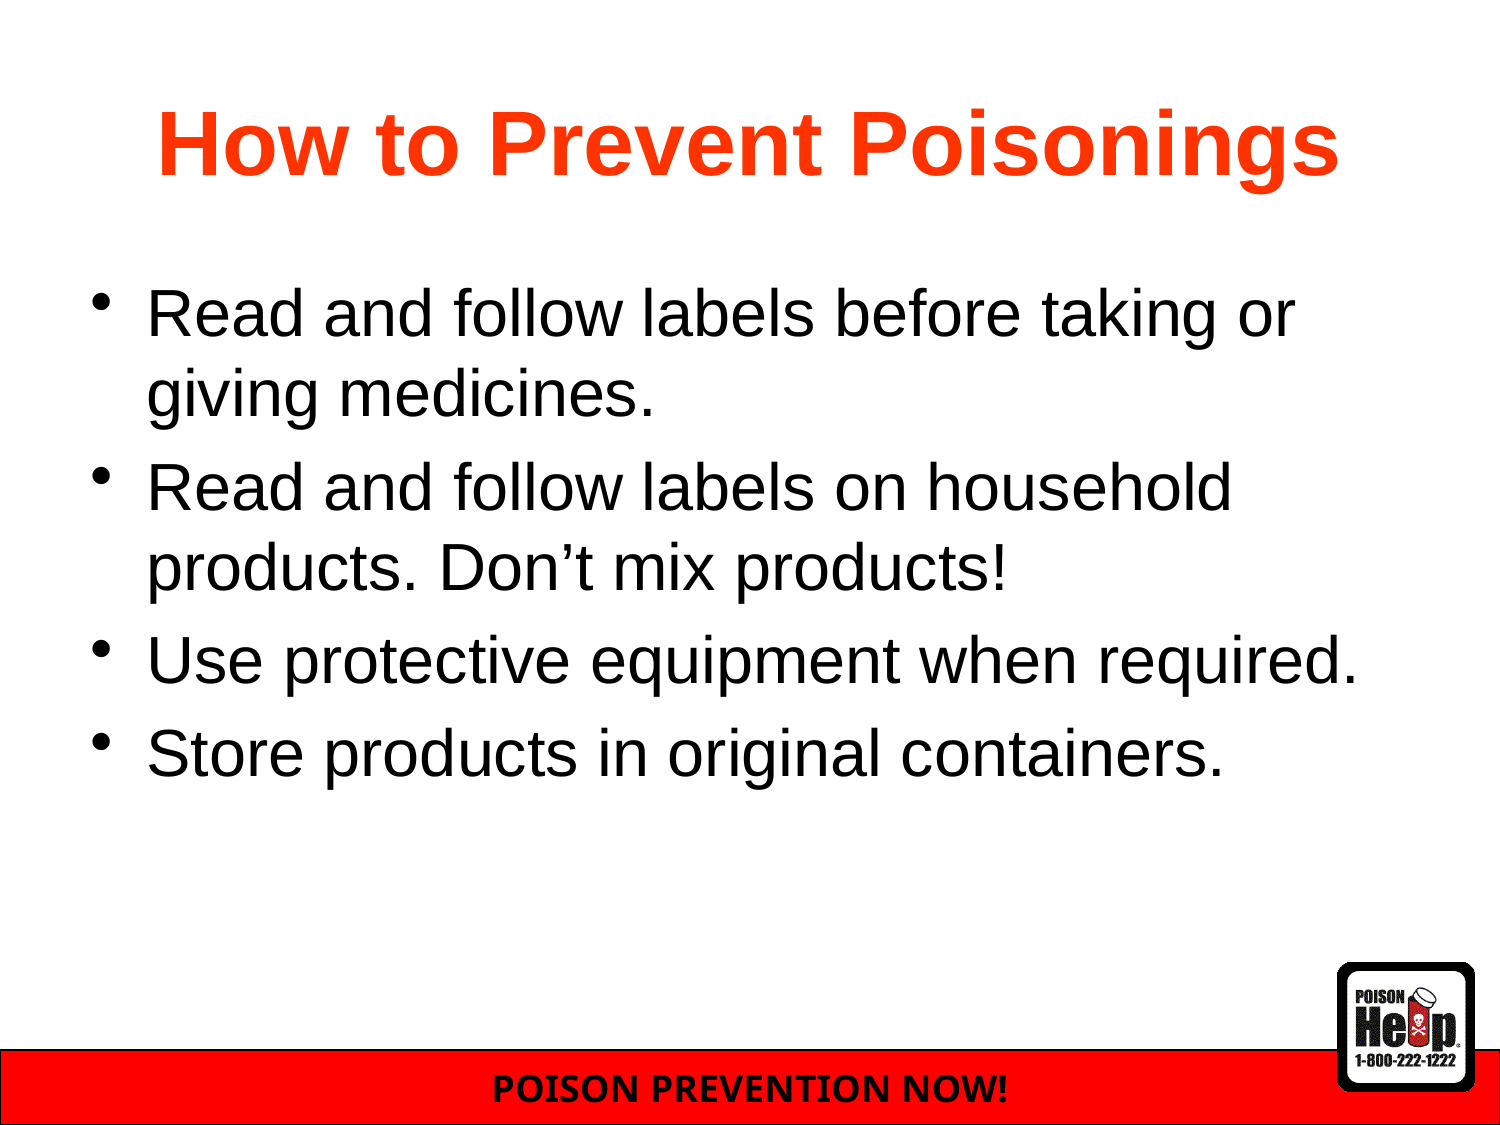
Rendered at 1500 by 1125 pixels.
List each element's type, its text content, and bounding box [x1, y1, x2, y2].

title How to Prevent Poisonings [74, 44, 1426, 233]
picture [1337, 962, 1476, 1092]
list Read and follow labels before taking or giving medicines. Read and follow labels on household products. Don’t mix products! Use protective equipment when required. Store products in original containers. [74, 262, 1426, 1006]
text_box POISON PREVENTION NOW! [0, 1049, 1500, 1125]
